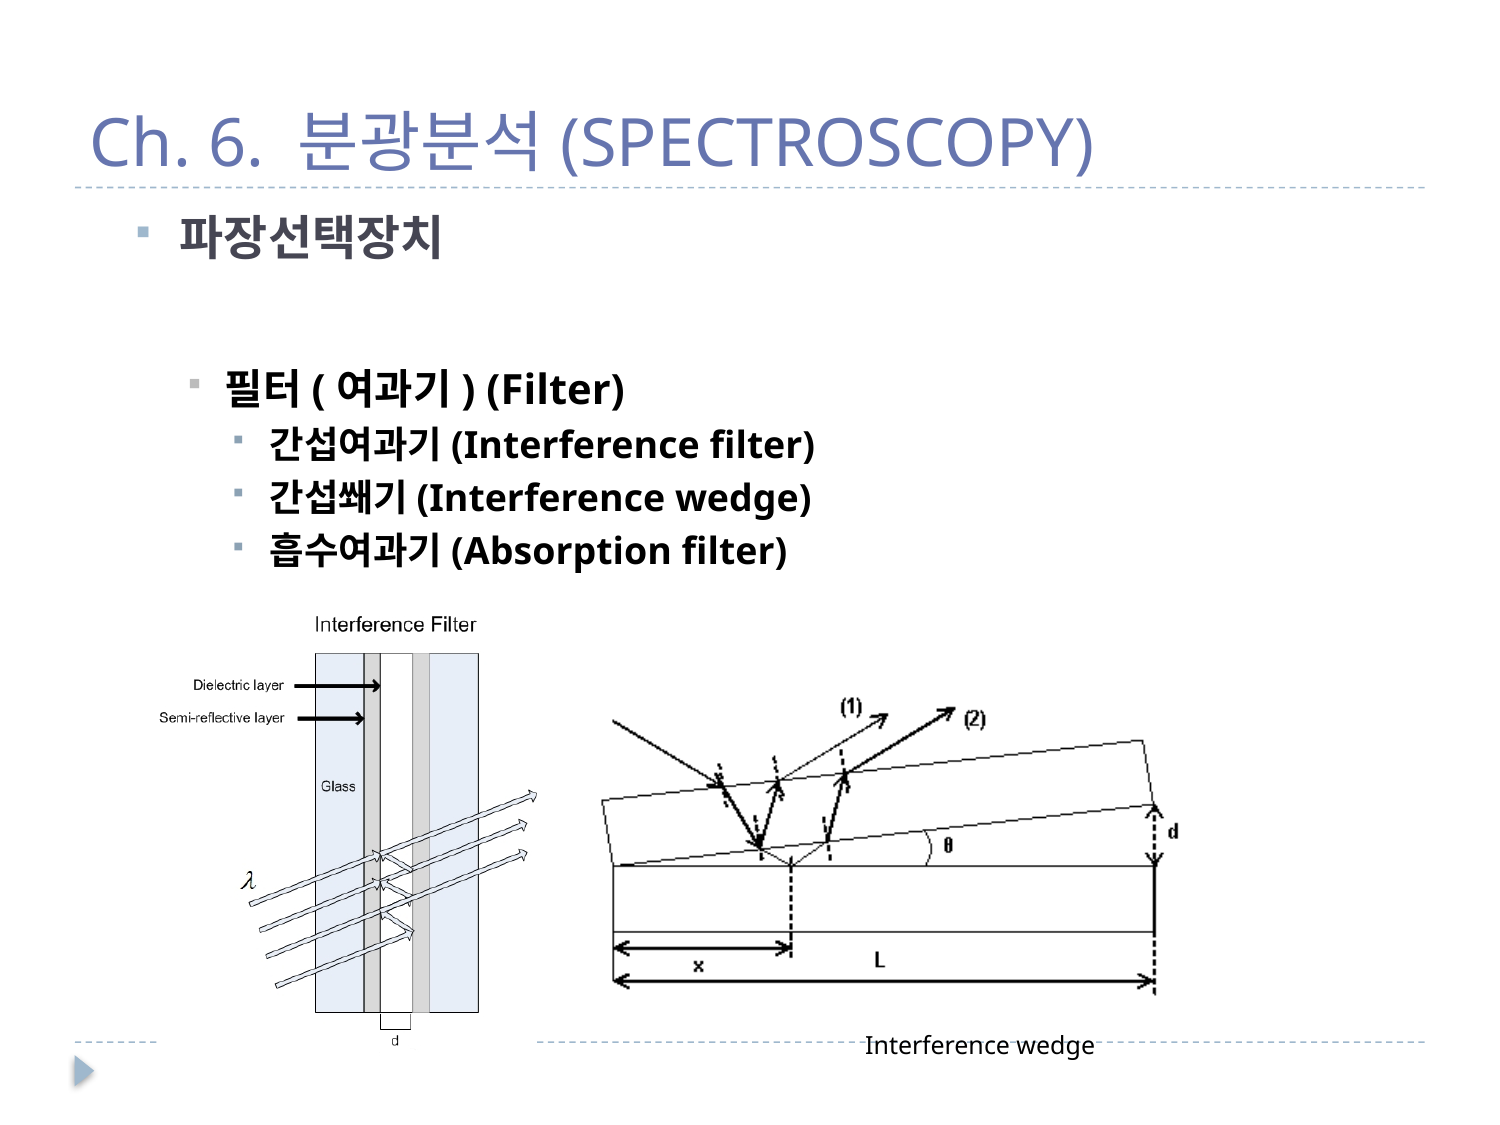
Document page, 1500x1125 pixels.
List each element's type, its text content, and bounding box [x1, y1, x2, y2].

picture [572, 690, 1186, 1002]
picture [159, 609, 537, 1083]
text_box Interference wedge [850, 1022, 1111, 1068]
title Ch. 6. 분광분석(SPECTROSCOPY) [75, 24, 1425, 188]
list 파장선택장치 필터(여과기) (Filter) 간섭여과기(Interference filter) 간섭쐐기(Interference wedge) 흡수여과기(Absorption filter) [75, 200, 1425, 1010]
